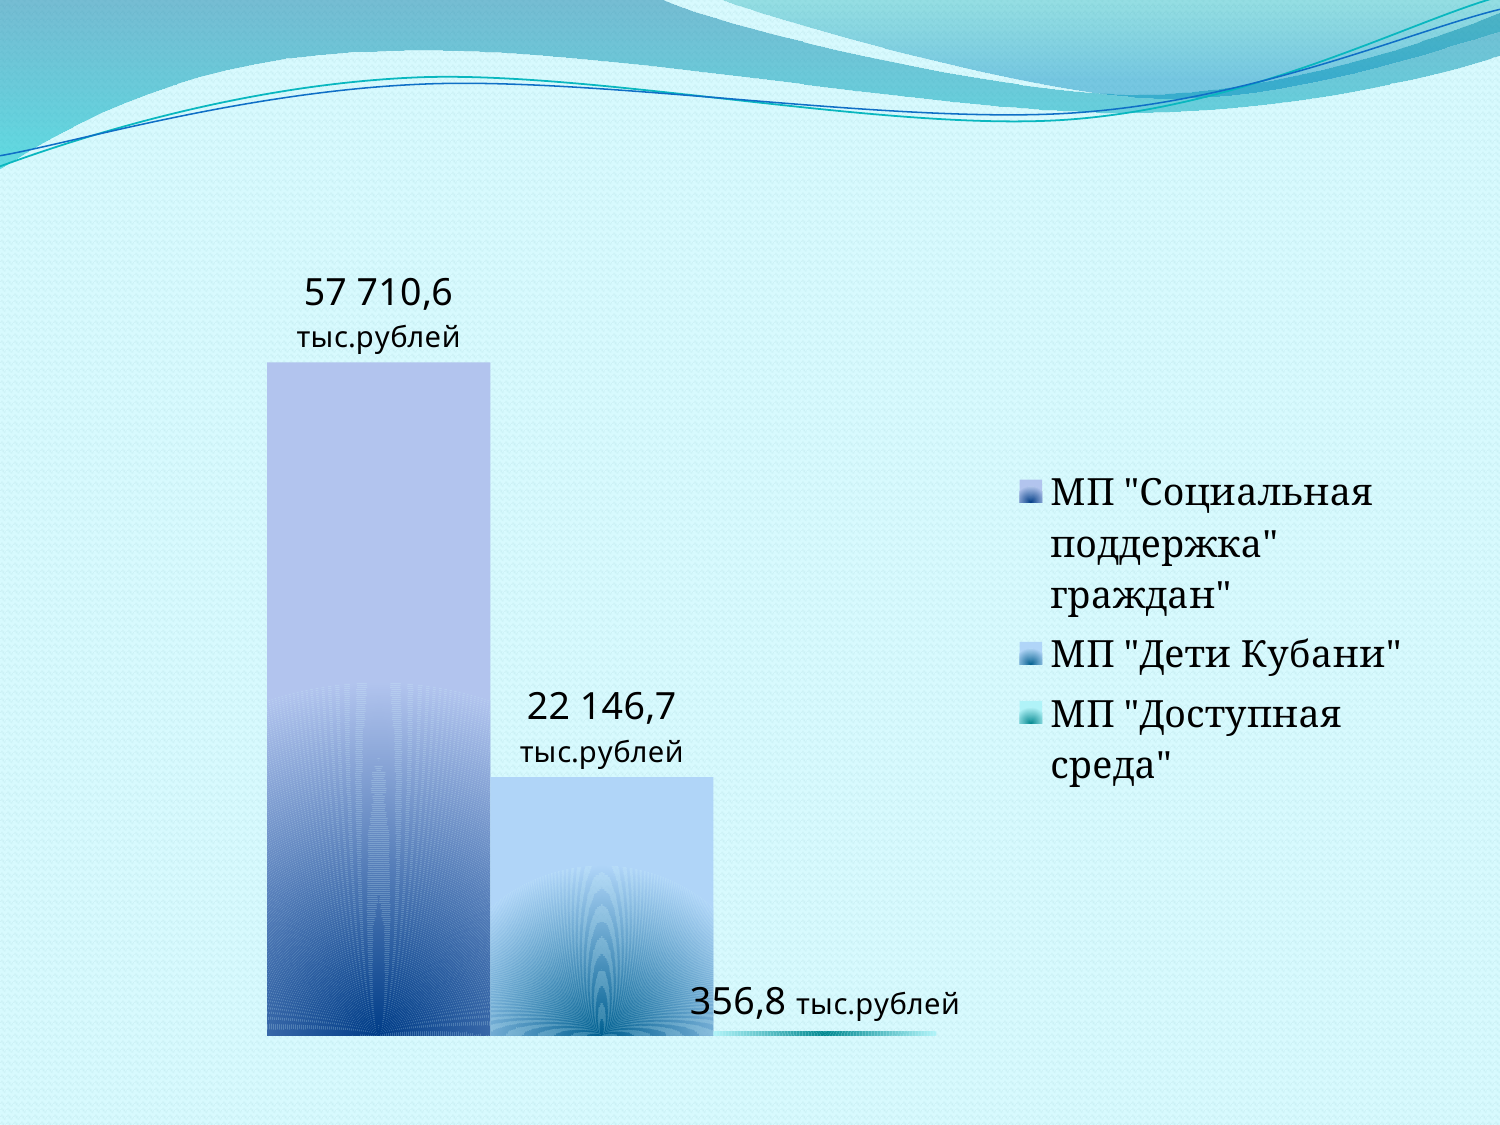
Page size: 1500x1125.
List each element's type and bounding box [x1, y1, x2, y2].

chart [76, 196, 1427, 1059]
